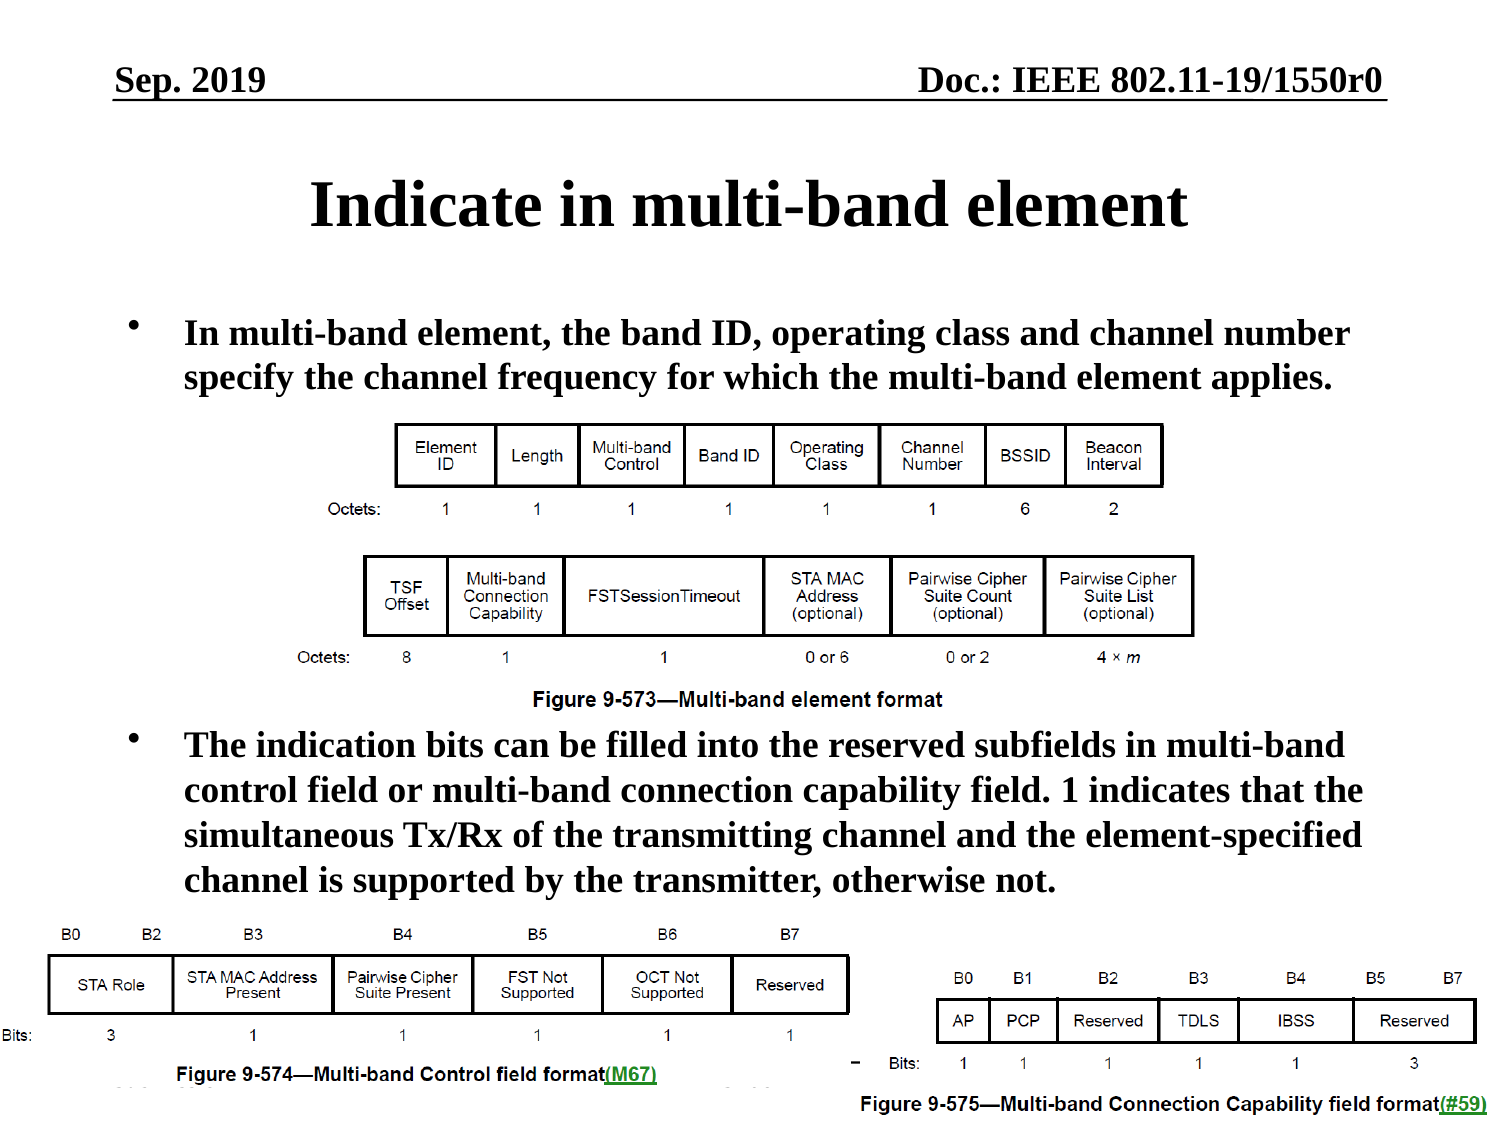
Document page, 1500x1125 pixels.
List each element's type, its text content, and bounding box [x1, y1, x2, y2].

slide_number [114, 54, 269, 101]
picture [0, 925, 851, 1087]
picture [287, 412, 1199, 712]
title Indicate in multi-band element [112, 112, 1388, 288]
picture [860, 970, 1490, 1116]
list In multi-band element, the band ID, operating class and channel number specify the channel frequency for which the multi-band element applies. The indication bits can be filled into the reserved subfields in multi-band control field or multi-band connection capability field. 1 indicates that the simultaneous Tx/Rx of the transmitting channel and the element-specified channel is supported by the transmitter, otherwise not. [112, 299, 1388, 973]
